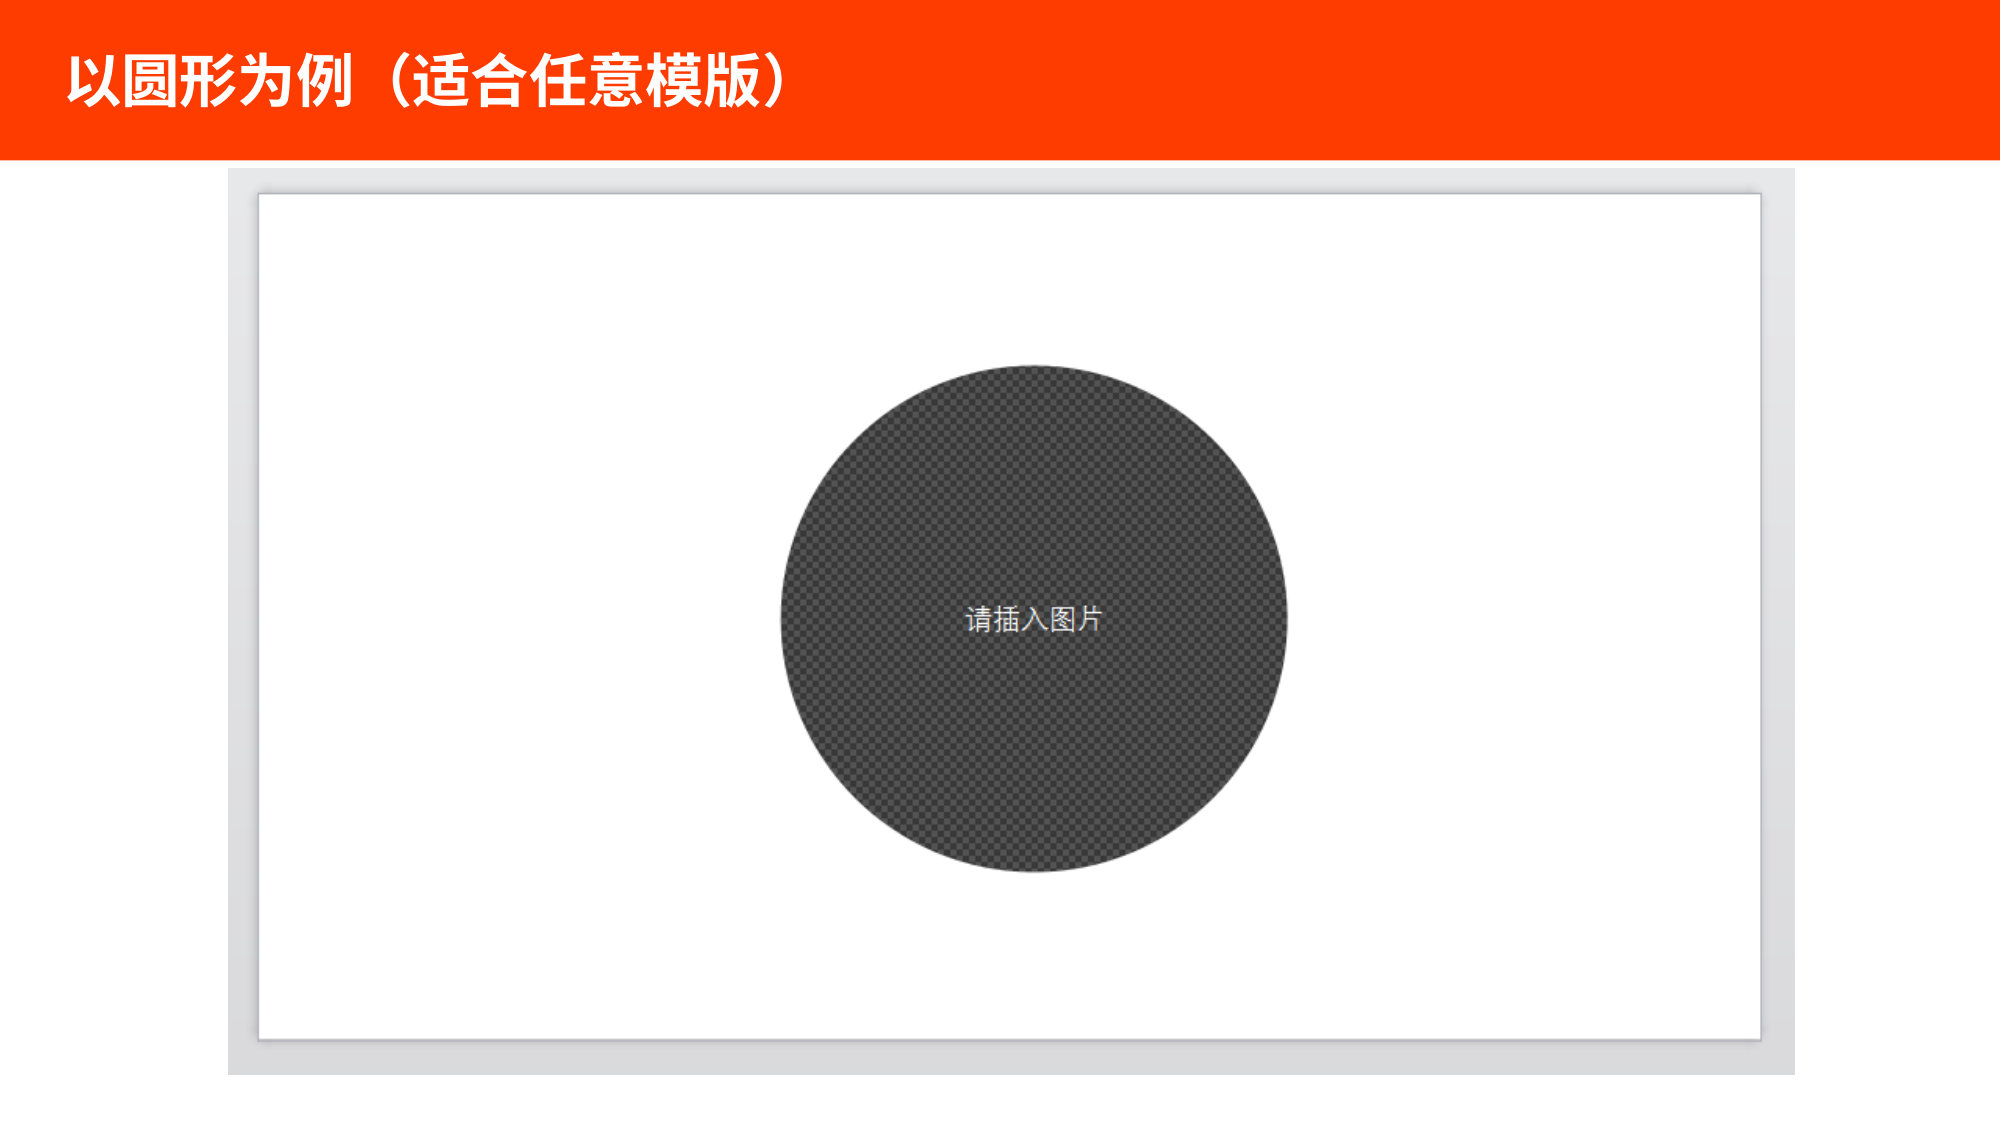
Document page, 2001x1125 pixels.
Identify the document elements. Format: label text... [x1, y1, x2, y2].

text_box 以圆形为例（适合任意模版） [48, 36, 836, 122]
text_box [0, 0, 2000, 161]
picture [228, 168, 1795, 1075]
